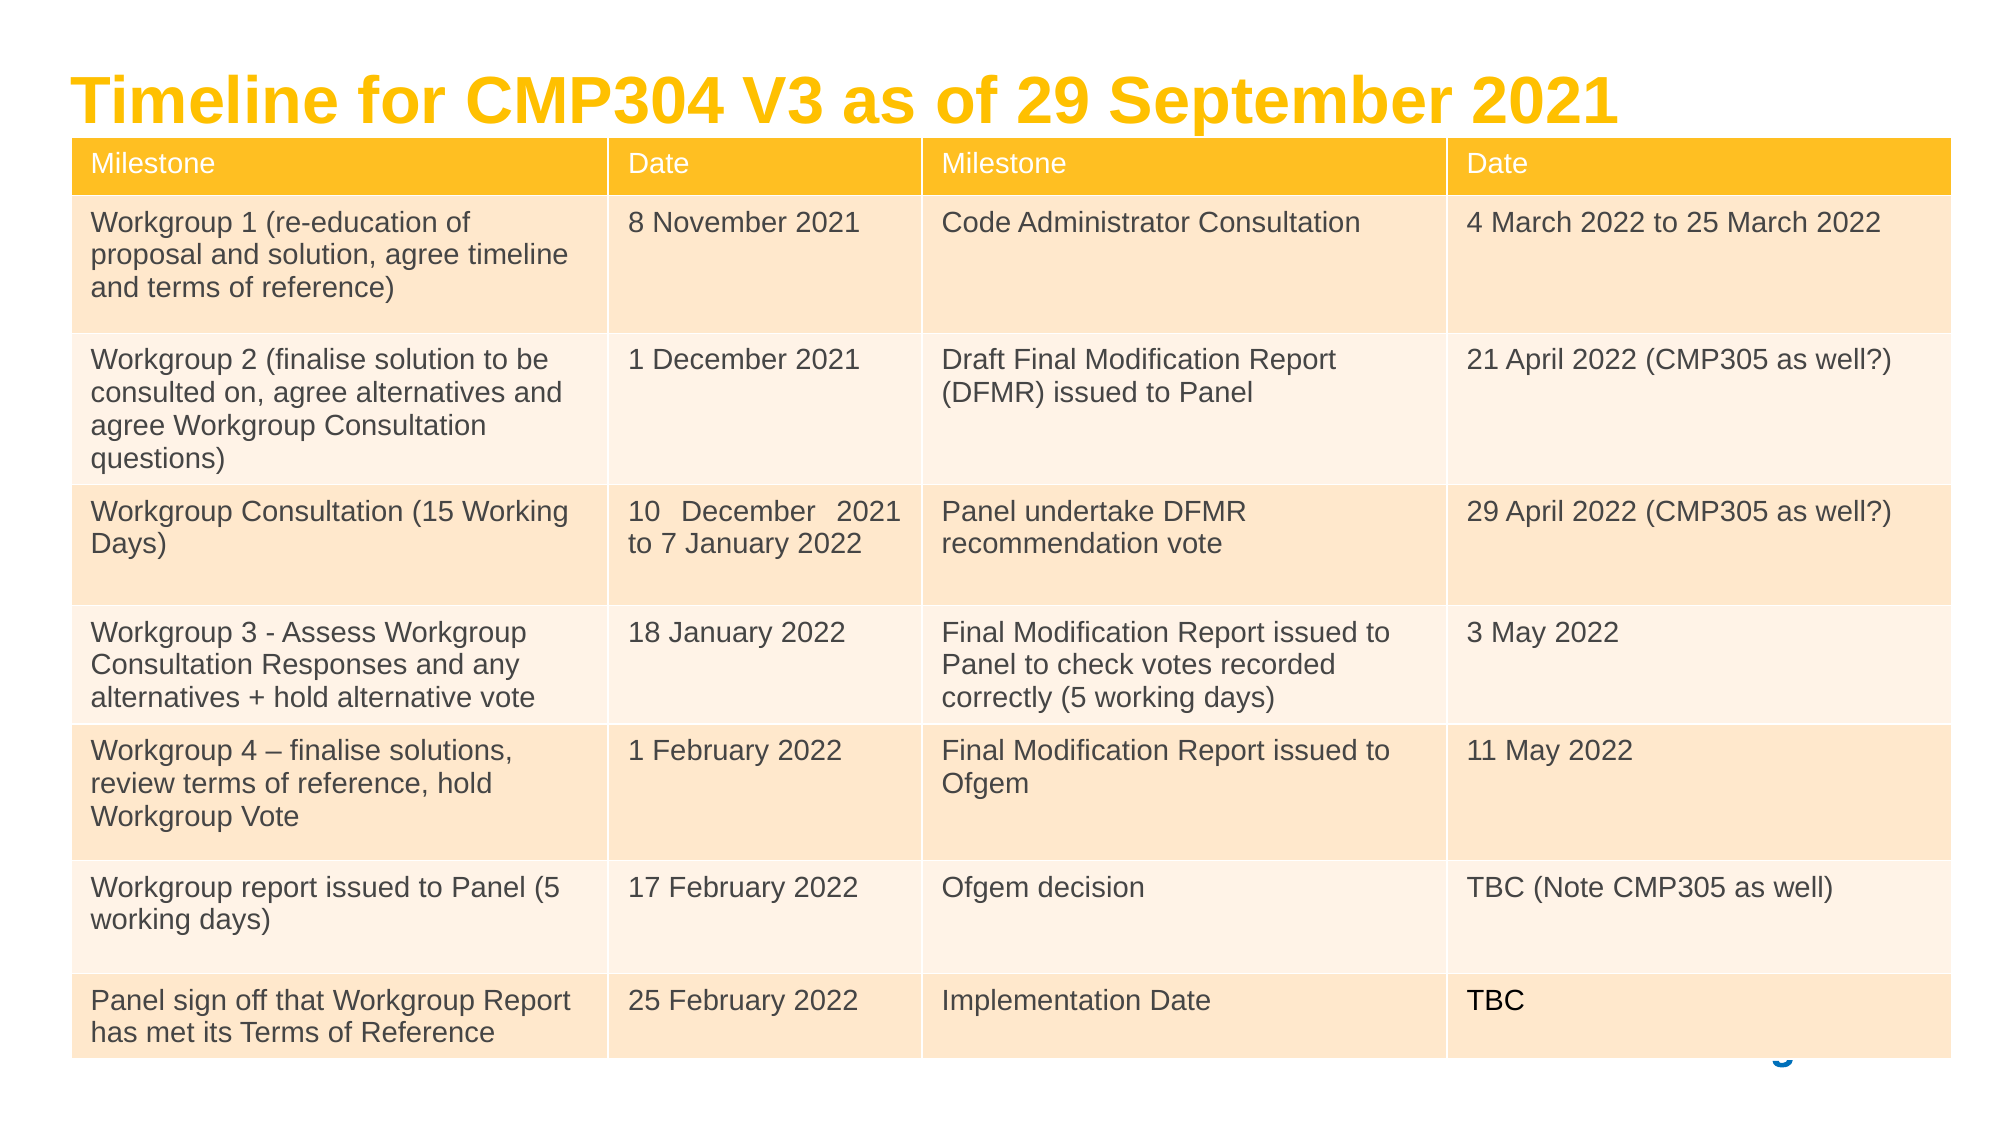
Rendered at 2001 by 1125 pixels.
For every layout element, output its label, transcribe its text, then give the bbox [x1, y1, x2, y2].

table_cell 17 February 2022 [609, 861, 921, 973]
table_header Milestone [923, 138, 1446, 195]
table_cell TBC [1448, 974, 1951, 1058]
table_cell Workgroup report issued to Panel (5 working days) [72, 861, 607, 973]
table_cell Workgroup Consultation (15 Working Days) [72, 485, 607, 605]
table_cell Ofgem decision [923, 861, 1446, 973]
table_cell Workgroup 1 (re-education of proposal and solution, agree timeline and terms of reference) [72, 196, 607, 333]
table_cell 3 May 2022 [1448, 606, 1951, 723]
table_cell Panel undertake DFMR recommendation vote [923, 485, 1446, 605]
table_cell 29 April 2022 (CMP305 as well?) [1448, 485, 1951, 605]
table_cell 10 December 2021 to 7 January 2022 [609, 485, 921, 605]
table_cell 8 November 2021 [609, 196, 921, 333]
table_cell 21 April 2022 (CMP305 as well?) [1448, 334, 1951, 484]
table_cell 18 January 2022 [609, 606, 921, 723]
table_cell 11 May 2022 [1448, 725, 1951, 860]
table_cell 25 February 2022 [609, 974, 921, 1058]
table_header Milestone [72, 138, 607, 195]
title Timeline for CMP304 V3 as of 29 September 2021 [70, 72, 1929, 136]
table_cell Implementation Date [923, 974, 1446, 1058]
table_cell Workgroup 4 – finalise solutions, review terms of reference, hold Workgroup Vote [72, 725, 607, 860]
table_cell 1 February 2022 [609, 725, 921, 860]
table_cell Final Modification Report issued to Ofgem [923, 725, 1446, 860]
table_cell Workgroup 2 (finalise solution to be consulted on, agree alternatives and agree Workgroup Consultation questions) [72, 334, 607, 484]
table_cell 1 December 2021 [609, 334, 921, 484]
table_cell 4 March 2022 to 25 March 2022 [1448, 196, 1951, 333]
table_cell Draft Final Modification Report (DFMR) issued to Panel [923, 334, 1446, 484]
table_header Date [1448, 138, 1951, 195]
table_cell Workgroup 3 - Assess Workgroup Consultation Responses and any alternatives + hold alternative vote [72, 606, 607, 723]
table_cell Final Modification Report issued to Panel to check votes recorded correctly (5 working days) [923, 606, 1446, 723]
table_cell TBC (Note CMP305 as well) [1448, 861, 1951, 973]
table_cell Panel sign off that Workgroup Report has met its Terms of Reference [72, 974, 607, 1058]
table_header Date [609, 138, 921, 195]
table_cell Code Administrator Consultation [923, 196, 1446, 333]
